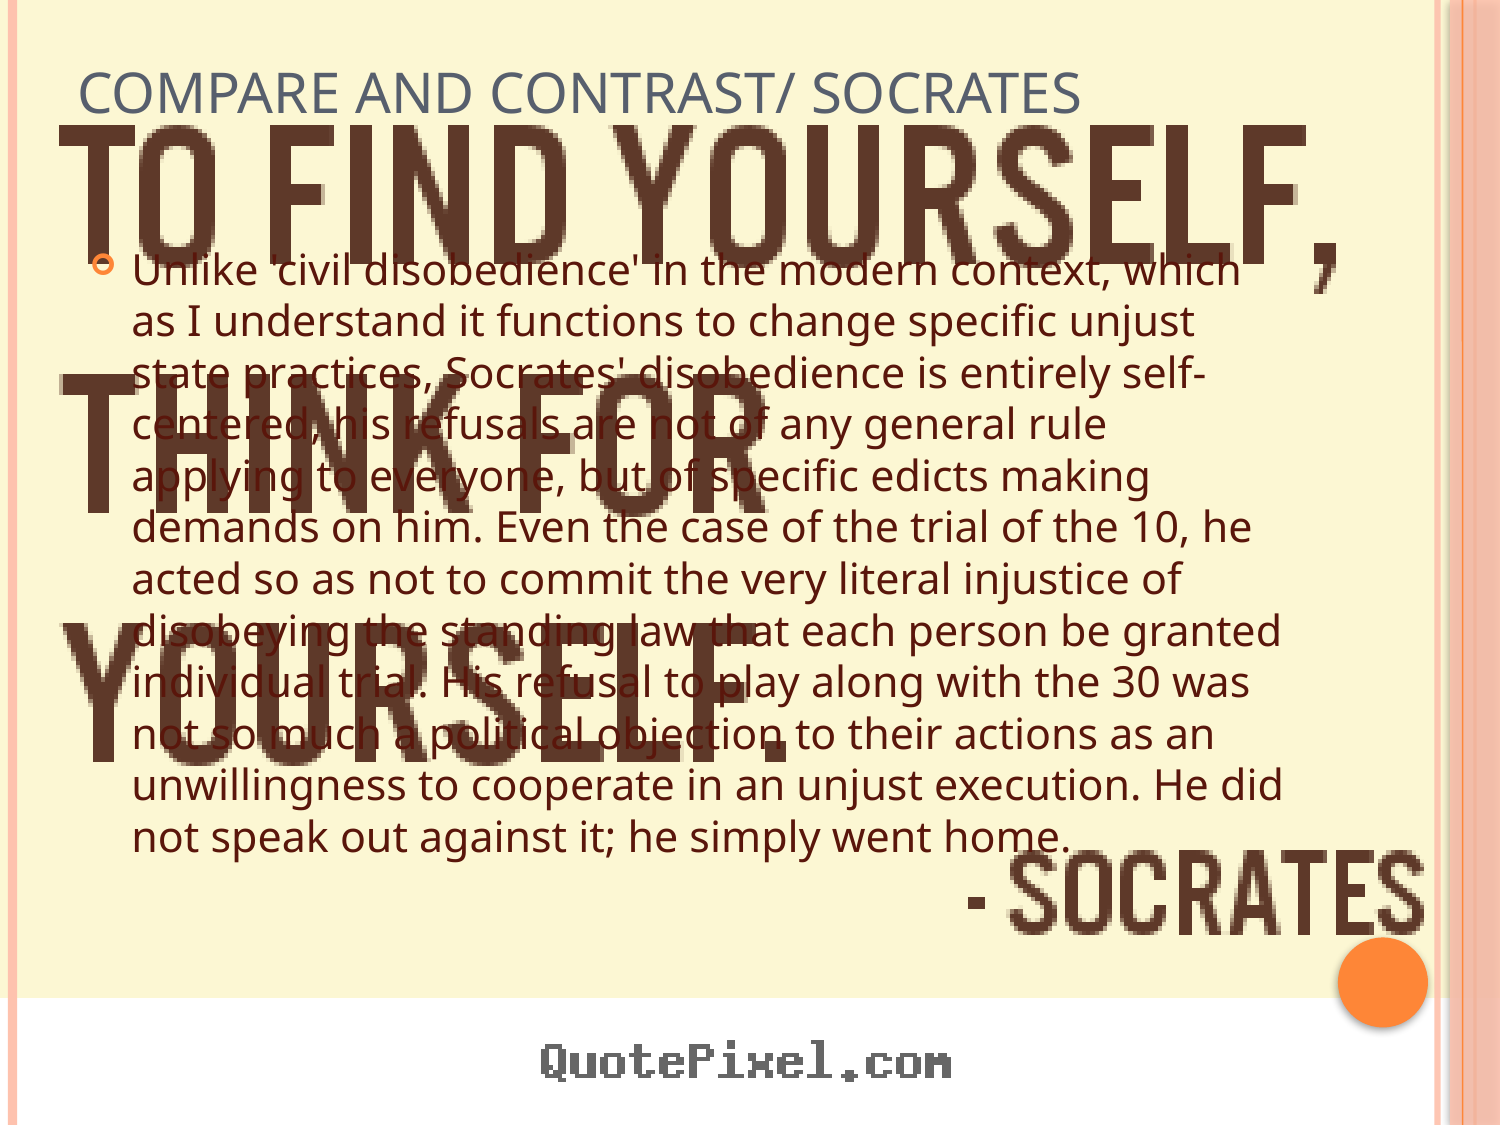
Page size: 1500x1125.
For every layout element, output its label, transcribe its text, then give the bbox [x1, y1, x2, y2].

picture [0, 0, 7, 1125]
picture [1441, 0, 1449, 1125]
picture [18, 0, 1434, 1125]
title Compare and contrast/ Socrates [62, 50, 1288, 133]
list Unlike 'civil disobedience' in the modern context, which as I understand it functions to change specific unjust state practices, Socrates' disobedience is entirely self-centered, his refusals are not of any general rule applying to everyone, but of specific edicts making demands on him. Even the case of the trial of the 10, he acted so as not to commit the very literal injustice of disobeying the standing law that each person be granted individual trial. His refusal to play along with the 30 was not so much a political objection to their actions as an unwillingness to cooperate in an unjust execution. He did not speak out against it; he simply went home. [75, 187, 1300, 1013]
